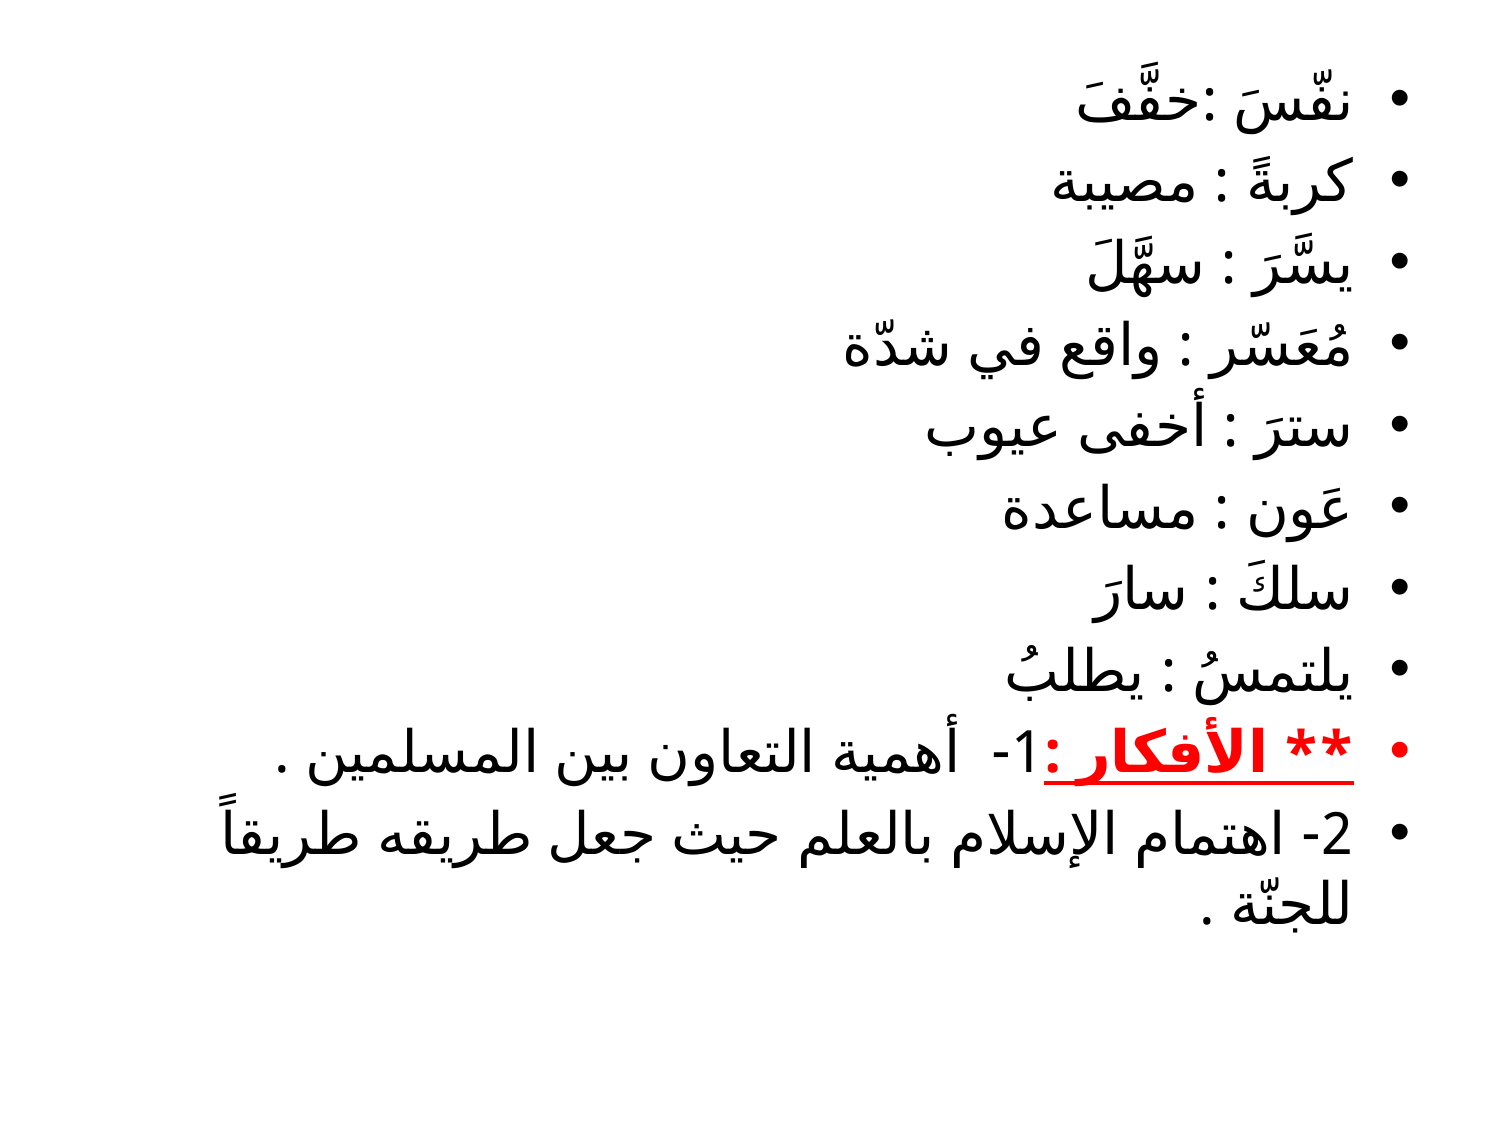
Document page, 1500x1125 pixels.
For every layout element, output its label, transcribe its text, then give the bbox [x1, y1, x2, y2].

list نفّسَ :خفَّفَ كربةً : مصيبة يسَّرَ : سهَّلَ مُعَسّر : واقع في شدّة سترَ : أخفى عيوب عَون : مساعدة سلكَ : سارَ يلتمسُ : يطلبُ ** الأفكار :1- أهمية التعاون بين المسلمين . 2- اهتمام الإسلام بالعلم حيث جعل طريقه طريقاً للجنّة . [75, 54, 1425, 1005]
